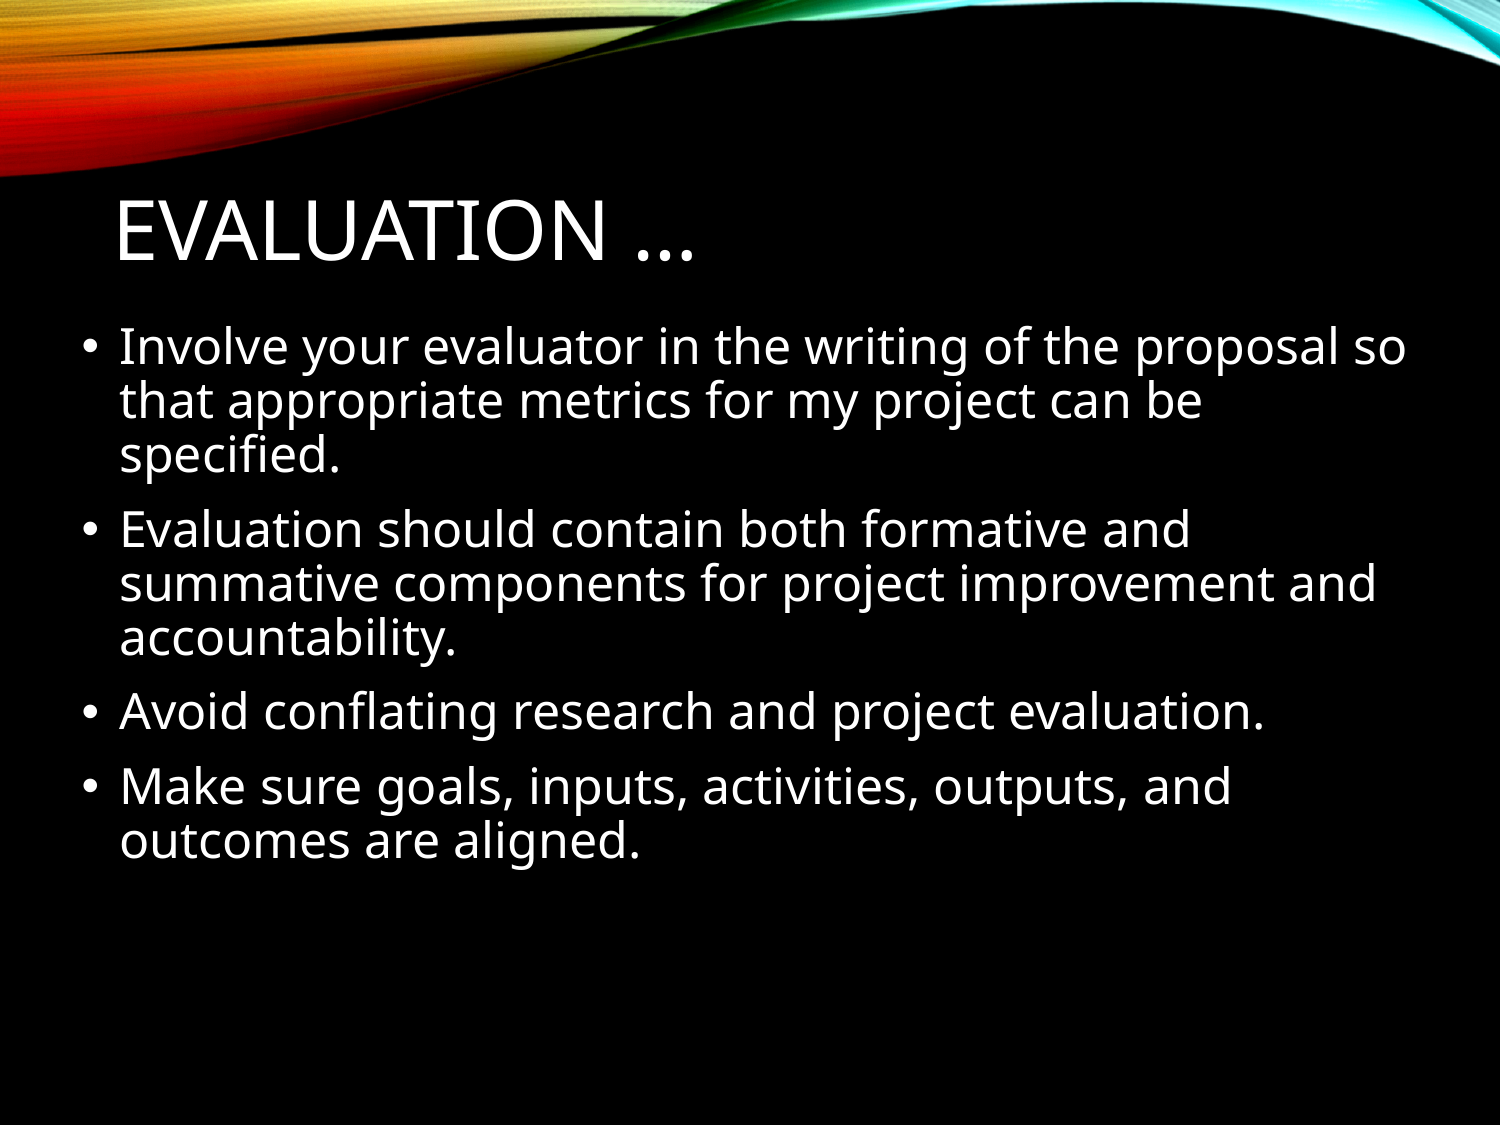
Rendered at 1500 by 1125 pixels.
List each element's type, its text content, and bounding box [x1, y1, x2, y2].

title Evaluation … [97, 127, 1144, 313]
list Involve your evaluator in the writing of the proposal so that appropriate metrics for my project can be specified. Evaluation should contain both formative and summative components for project improvement and accountability. Avoid conflating research and project evaluation. Make sure goals, inputs, activities, outputs, and outcomes are aligned. [66, 313, 1425, 1024]
picture [0, 0, 1500, 178]
